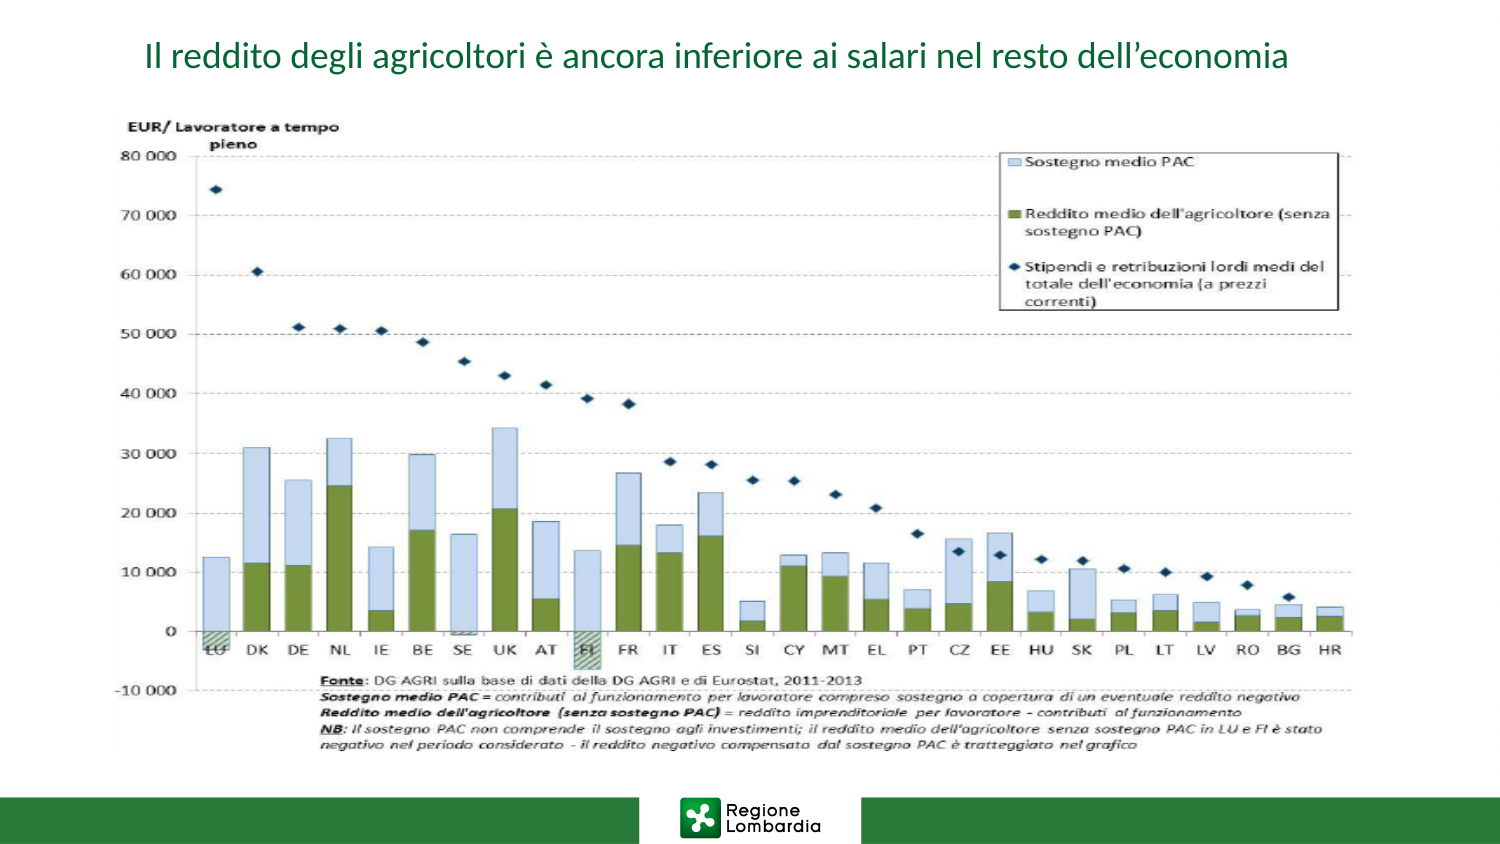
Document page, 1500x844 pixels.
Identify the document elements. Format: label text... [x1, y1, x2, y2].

picture [0, 0, 1500, 844]
text_box Il reddito degli agricoltori è ancora inferiore ai salari nel resto dell’economia [54, 0, 1389, 108]
